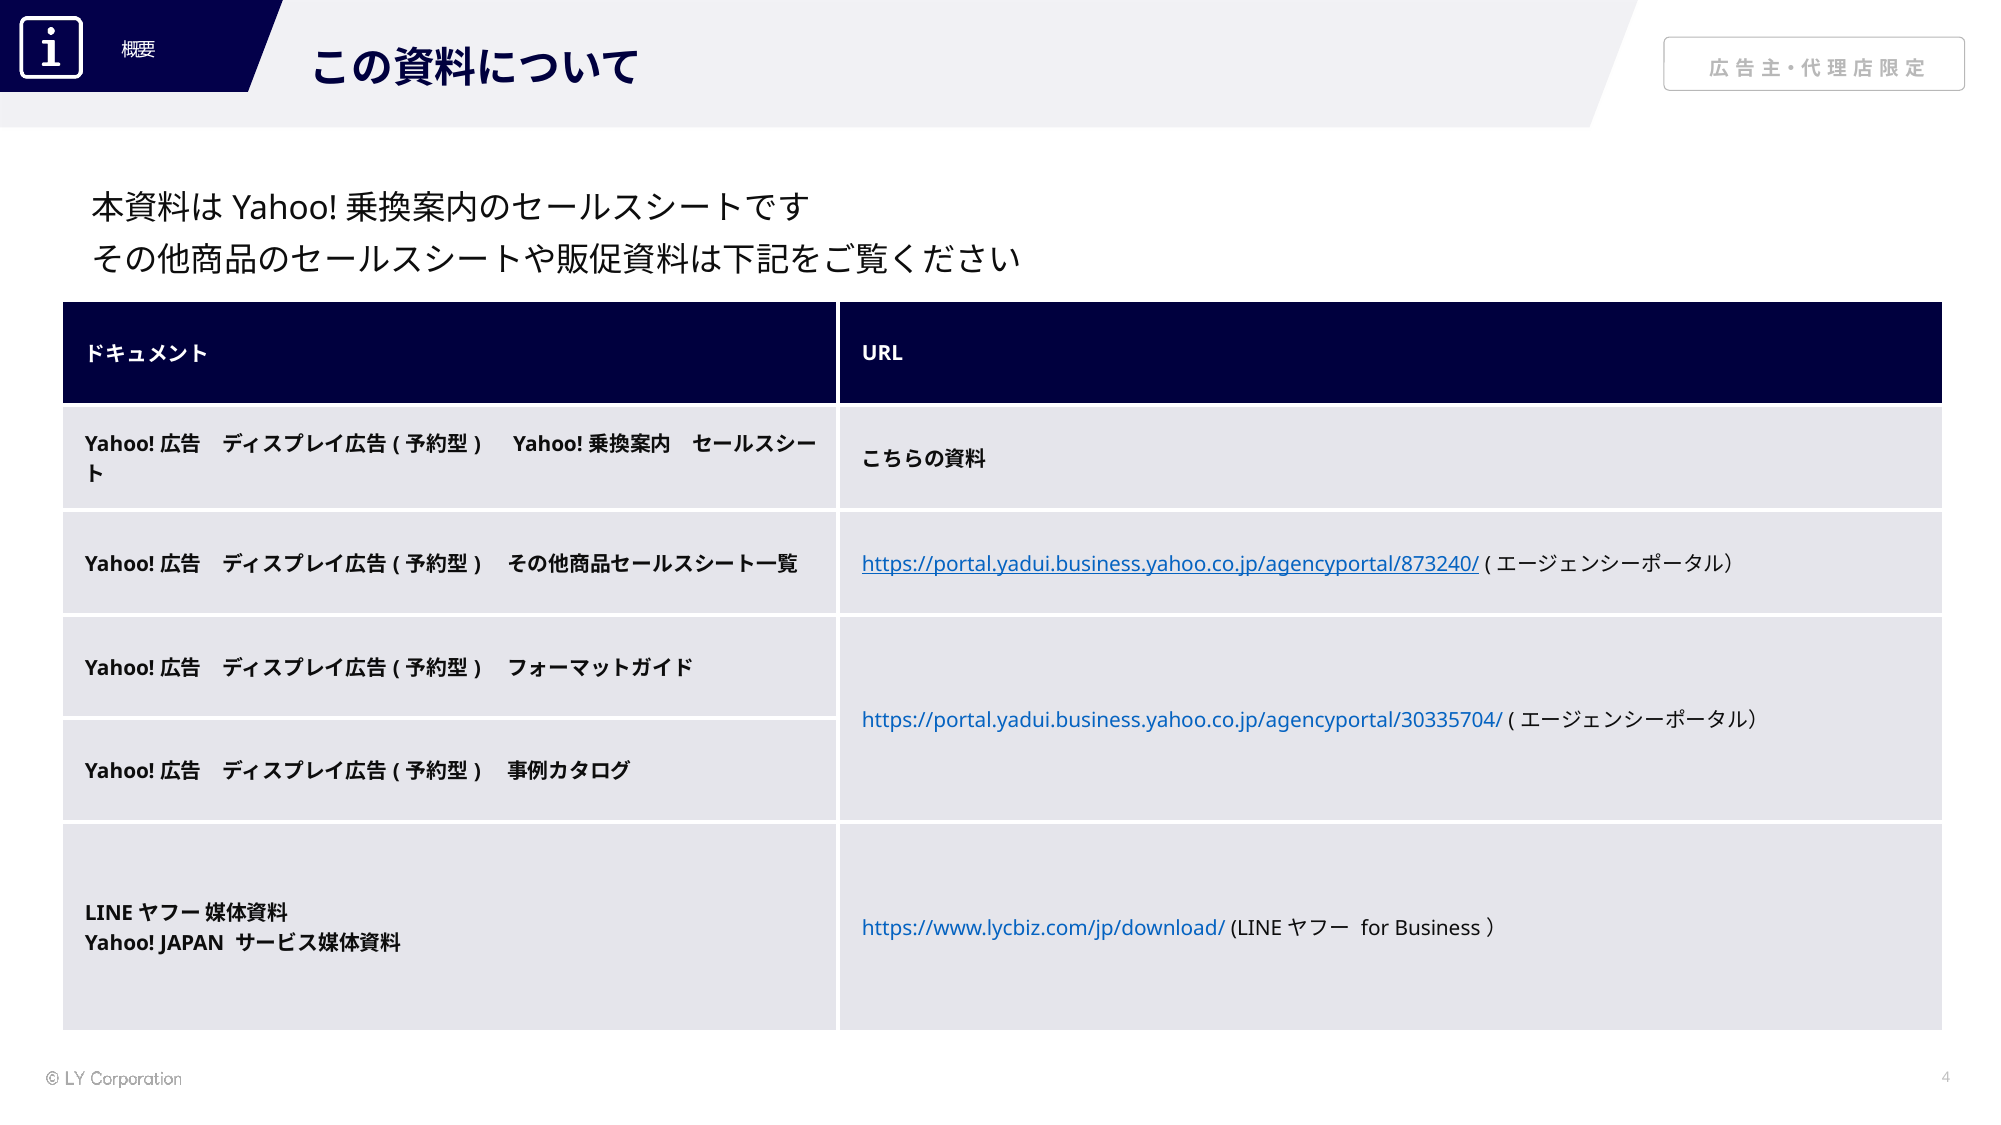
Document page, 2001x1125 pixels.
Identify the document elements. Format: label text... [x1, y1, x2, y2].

text_box 本資料はYahoo!乗換案内のセールスシートです その他商品のセールスシートや販促資料は下記をご覧ください [91, 174, 1863, 279]
table_cell https://portal.yadui.business.yahoo.co.jp/agencyportal/30335704/ (エージェンシーポータル） [840, 617, 1942, 820]
table_cell Yahoo!広告 ディスプレイ広告(予約型) フォーマットガイド [63, 617, 836, 716]
table_header URL [840, 302, 1942, 403]
picture [46, 1071, 181, 1088]
table_cell https://portal.yadui.business.yahoo.co.jp/agencyportal/873240/ (エージェンシーポータル） [840, 512, 1942, 613]
table_cell Yahoo!広告 ディスプレイ広告(予約型) Yahoo!乗換案内 セールスシート [63, 407, 836, 508]
table_cell Yahoo!広告 ディスプレイ広告(予約型) その他商品セールスシート一覧 [63, 512, 836, 613]
picture [9, 5, 92, 87]
table_cell https://www.lycbiz.com/jp/download/ (LINEヤフー for Business） [840, 824, 1942, 1030]
list 概要 [97, 13, 180, 81]
table_cell Yahoo!広告 ディスプレイ広告(予約型) 事例カタログ [63, 720, 836, 820]
list この資料について [309, 41, 1645, 97]
table_header ドキュメント [63, 302, 836, 403]
table_cell こちらの資料 [840, 407, 1942, 508]
table_cell LINEヤフー 媒体資料 Yahoo! JAPAN サービス媒体資料 [63, 824, 836, 1030]
